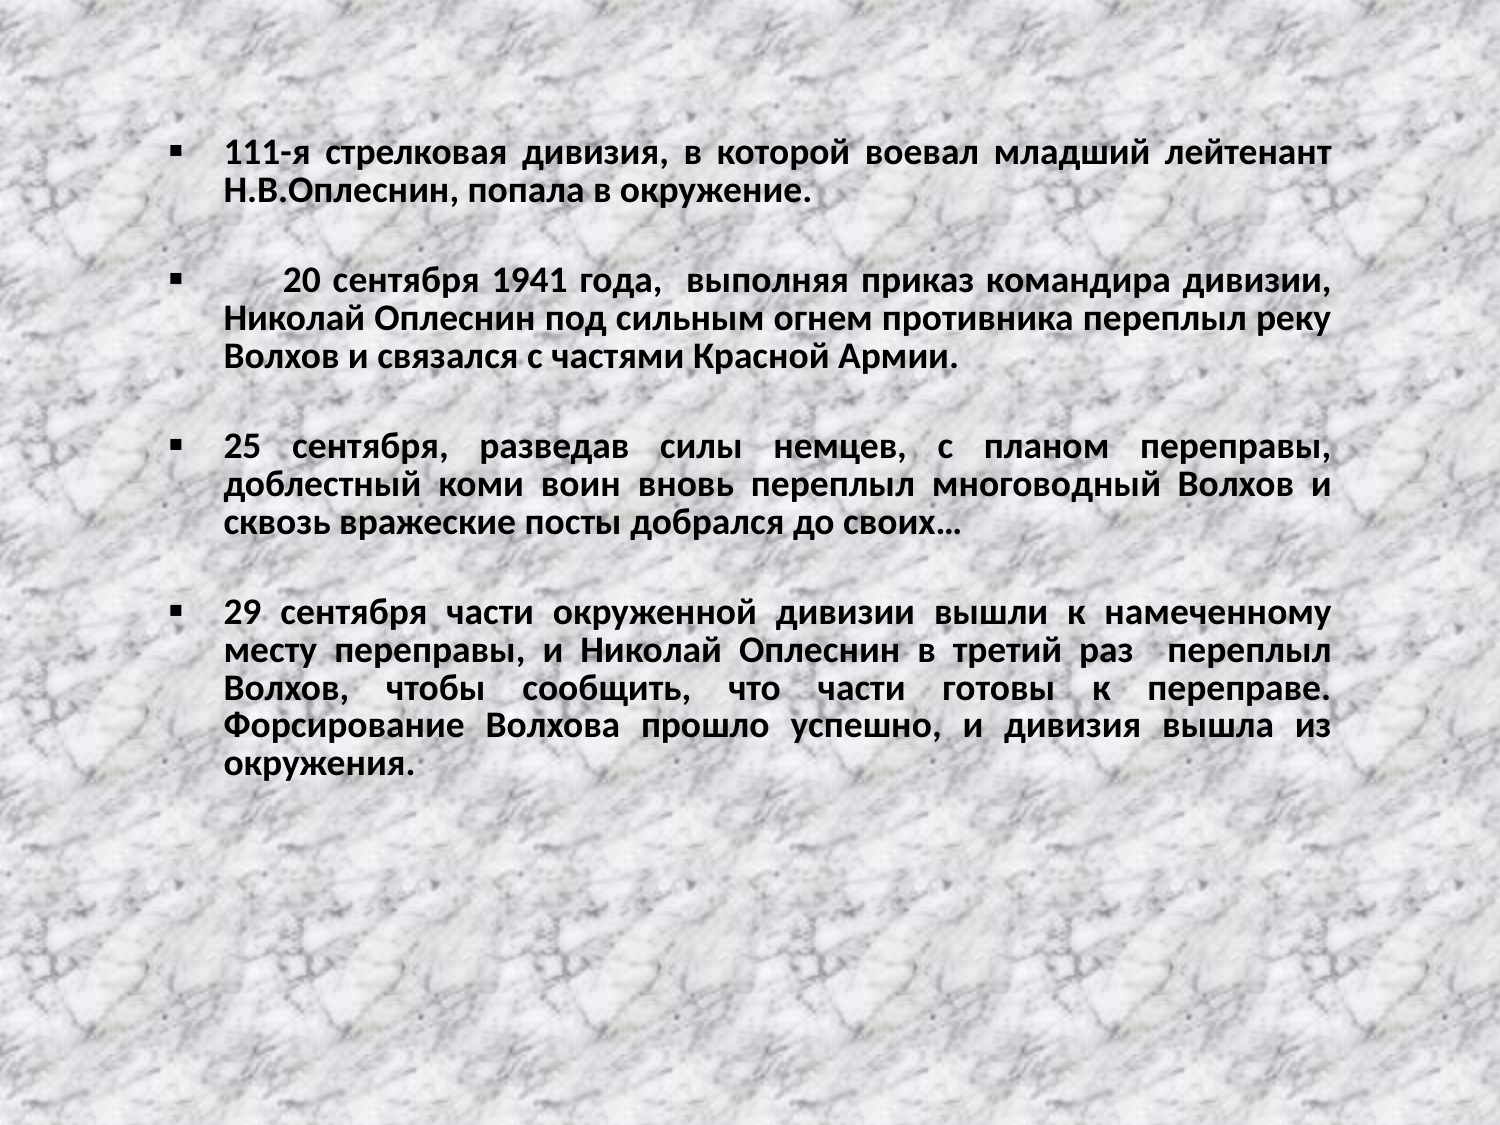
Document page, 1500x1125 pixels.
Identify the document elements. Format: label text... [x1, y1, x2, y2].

picture [0, 0, 1500, 1125]
list 111-я стрелковая дивизия, в которой воевал младший лейтенант Н.В.Оплеснин, попала в окружение. 20 сентября 1941 года, выполняя приказ командира дивизии, Николай Оплеснин под сильным огнем противника переплыл реку Волхов и связался с частями Красной Армии. 25 сентября, разведав силы немцев, с планом переправы, доблестный коми воин вновь переплыл многоводный Волхов и сквозь вражеские посты добрался до своих… 29 сентября части окруженной дивизии вышли к намеченному месту переправы, и Николай Оплеснин в третий раз переплыл Волхов, чтобы сообщить, что части готовы к переправе. Форсирование Волхова прошло успешно, и дивизия вышла из окружения. [152, 128, 1348, 973]
